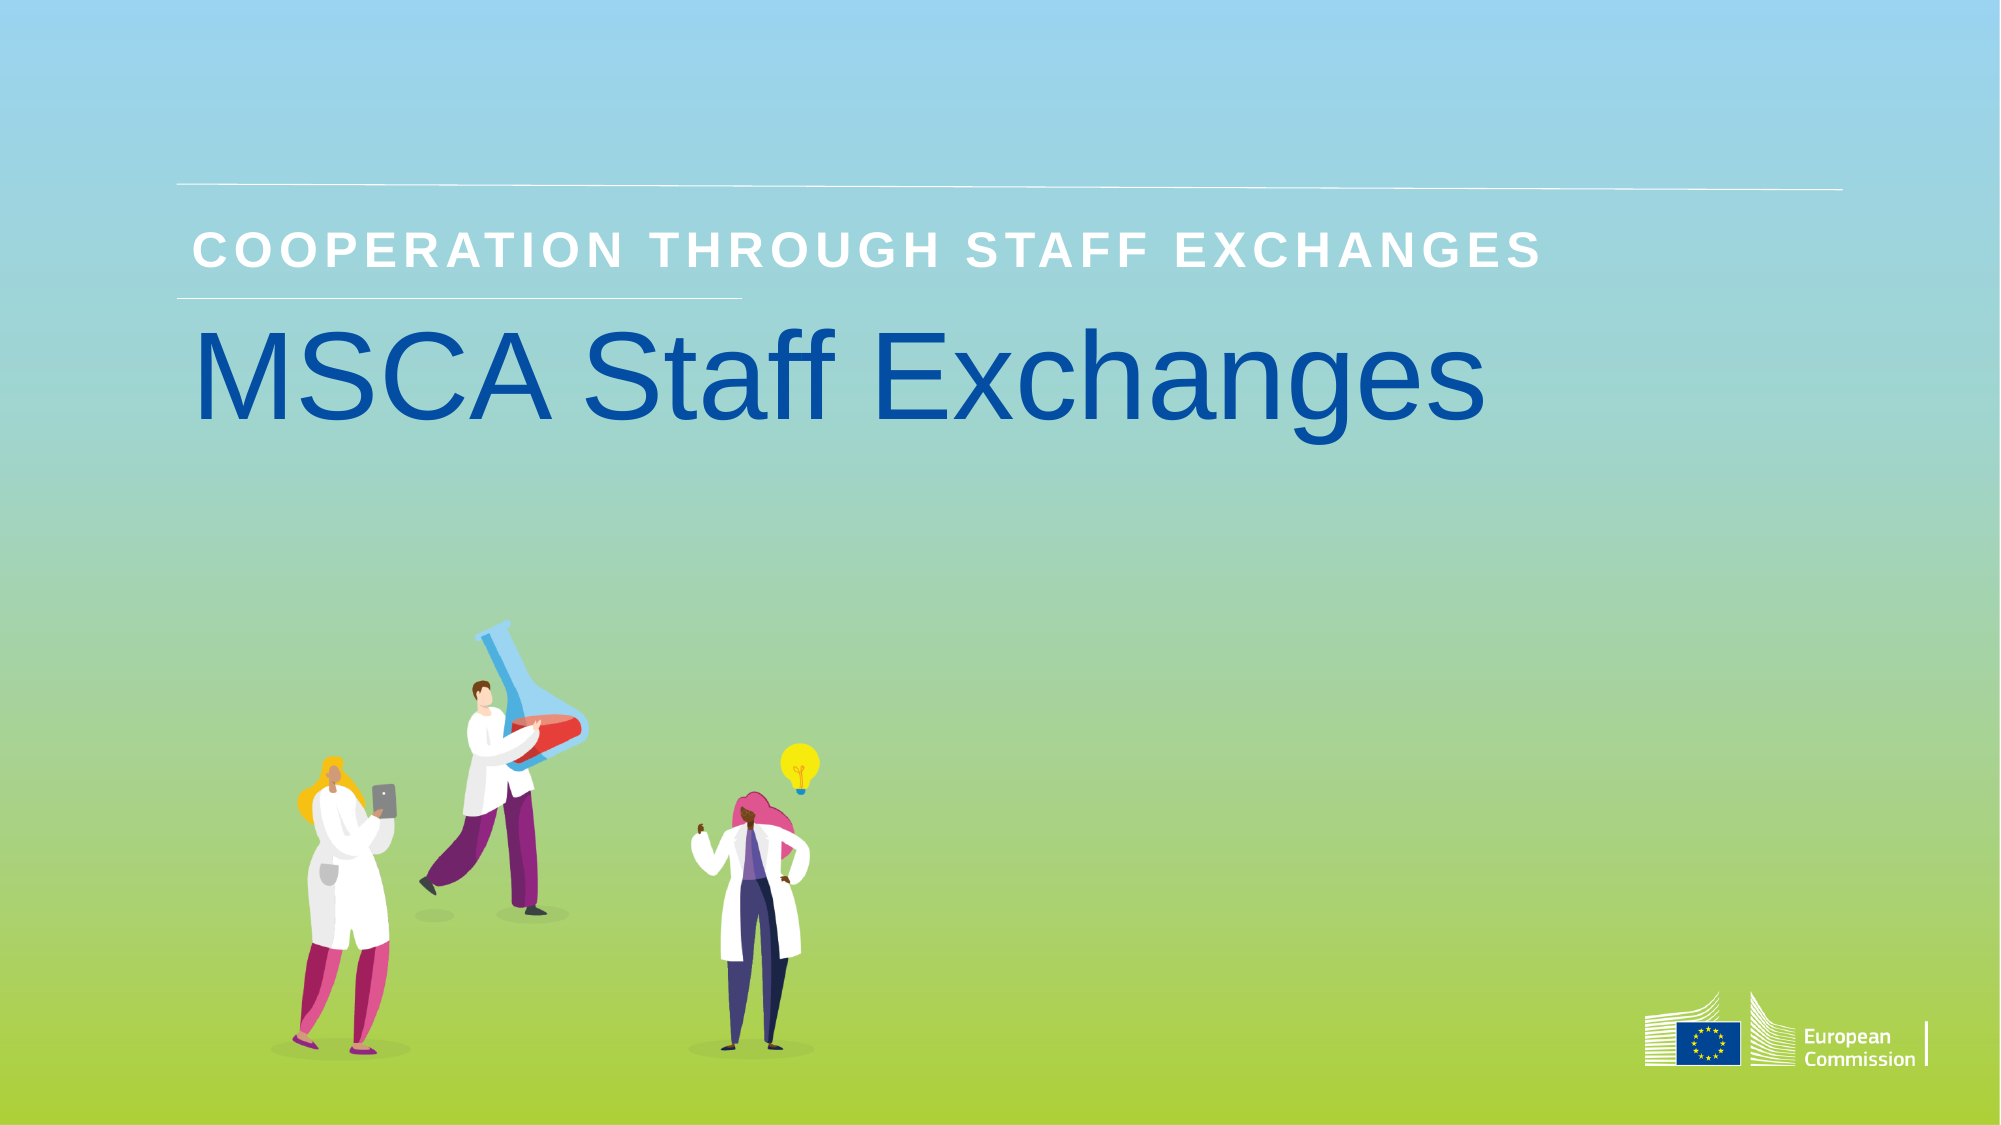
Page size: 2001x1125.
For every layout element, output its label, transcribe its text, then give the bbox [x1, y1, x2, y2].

picture [0, 0, 2000, 1125]
title MSCA Staff Exchanges [176, 303, 1843, 591]
subtitle Cooperation through staff exchanges [176, 210, 1843, 291]
